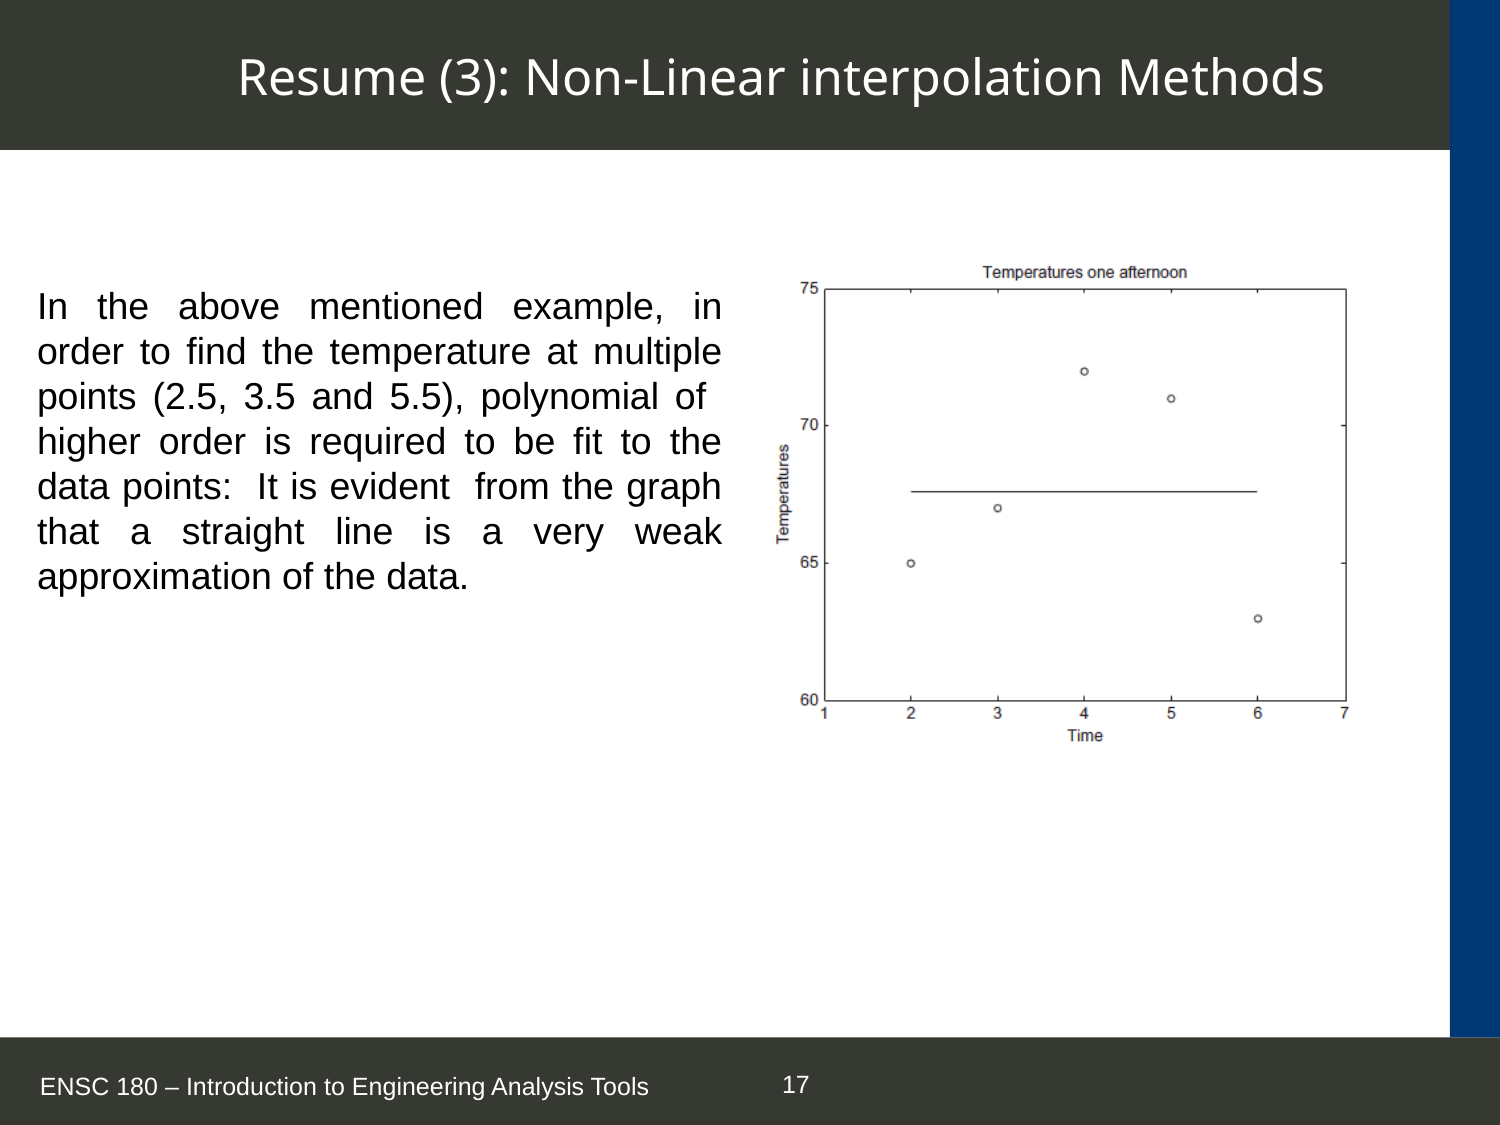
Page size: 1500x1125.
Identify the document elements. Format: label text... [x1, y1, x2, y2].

title Resume (3): Non-Linear interpolation Methods [112, 37, 1451, 138]
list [762, 248, 1388, 752]
list In the above mentioned example, in order to find the temperature at multiple points (2.5, 3.5 and 5.5), polynomial of higher order is required to be fit to the data points: It is evident from the graph that a straight line is a very weak approximation of the data. [21, 169, 738, 845]
footer ENSC 180 – Introduction to Engineering Analysis Tools [24, 1062, 670, 1113]
